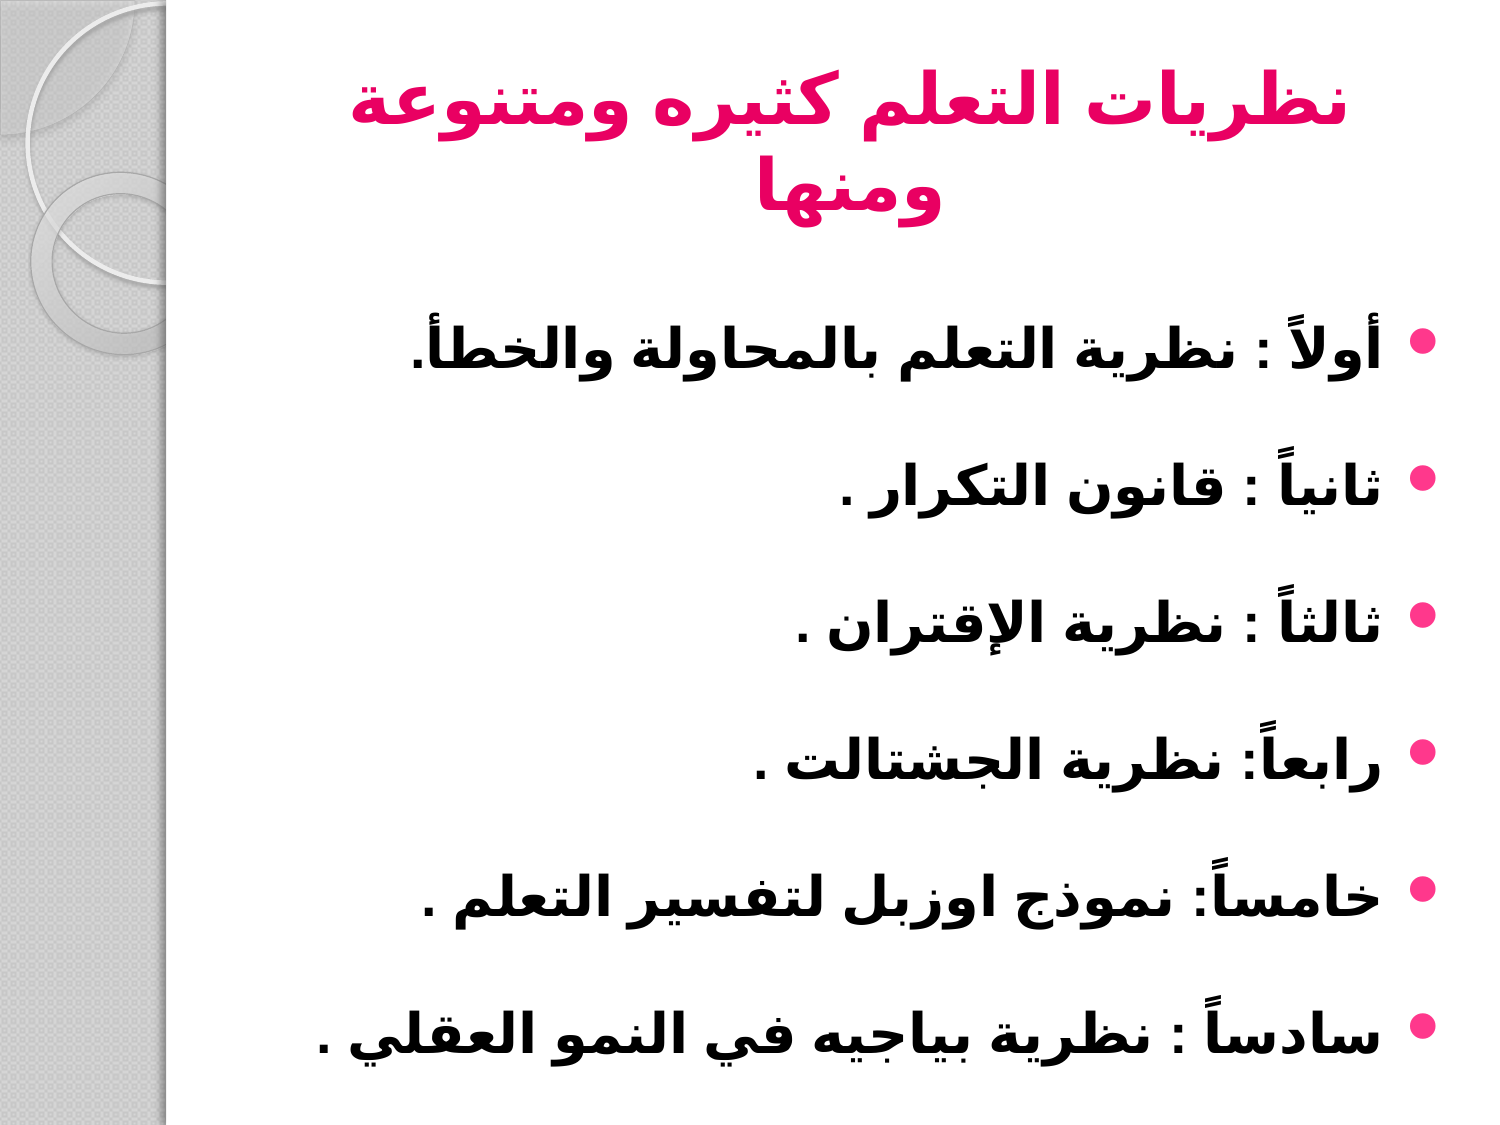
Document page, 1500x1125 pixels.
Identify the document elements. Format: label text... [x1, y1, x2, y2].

title نظريات التعلم كثيره ومتنوعة ومنها [235, 45, 1466, 233]
list أولاً : نظرية التعلم بالمحاولة والخطأ. ثانياً : قانون التكرار . ثالثاً : نظرية الإقتران . رابعاً: نظرية الجشتالت . خامساً: نموذج اوزبل لتفسير التعلم . سادساً : نظرية بياجيه في النمو العقلي . [200, 237, 1451, 1075]
